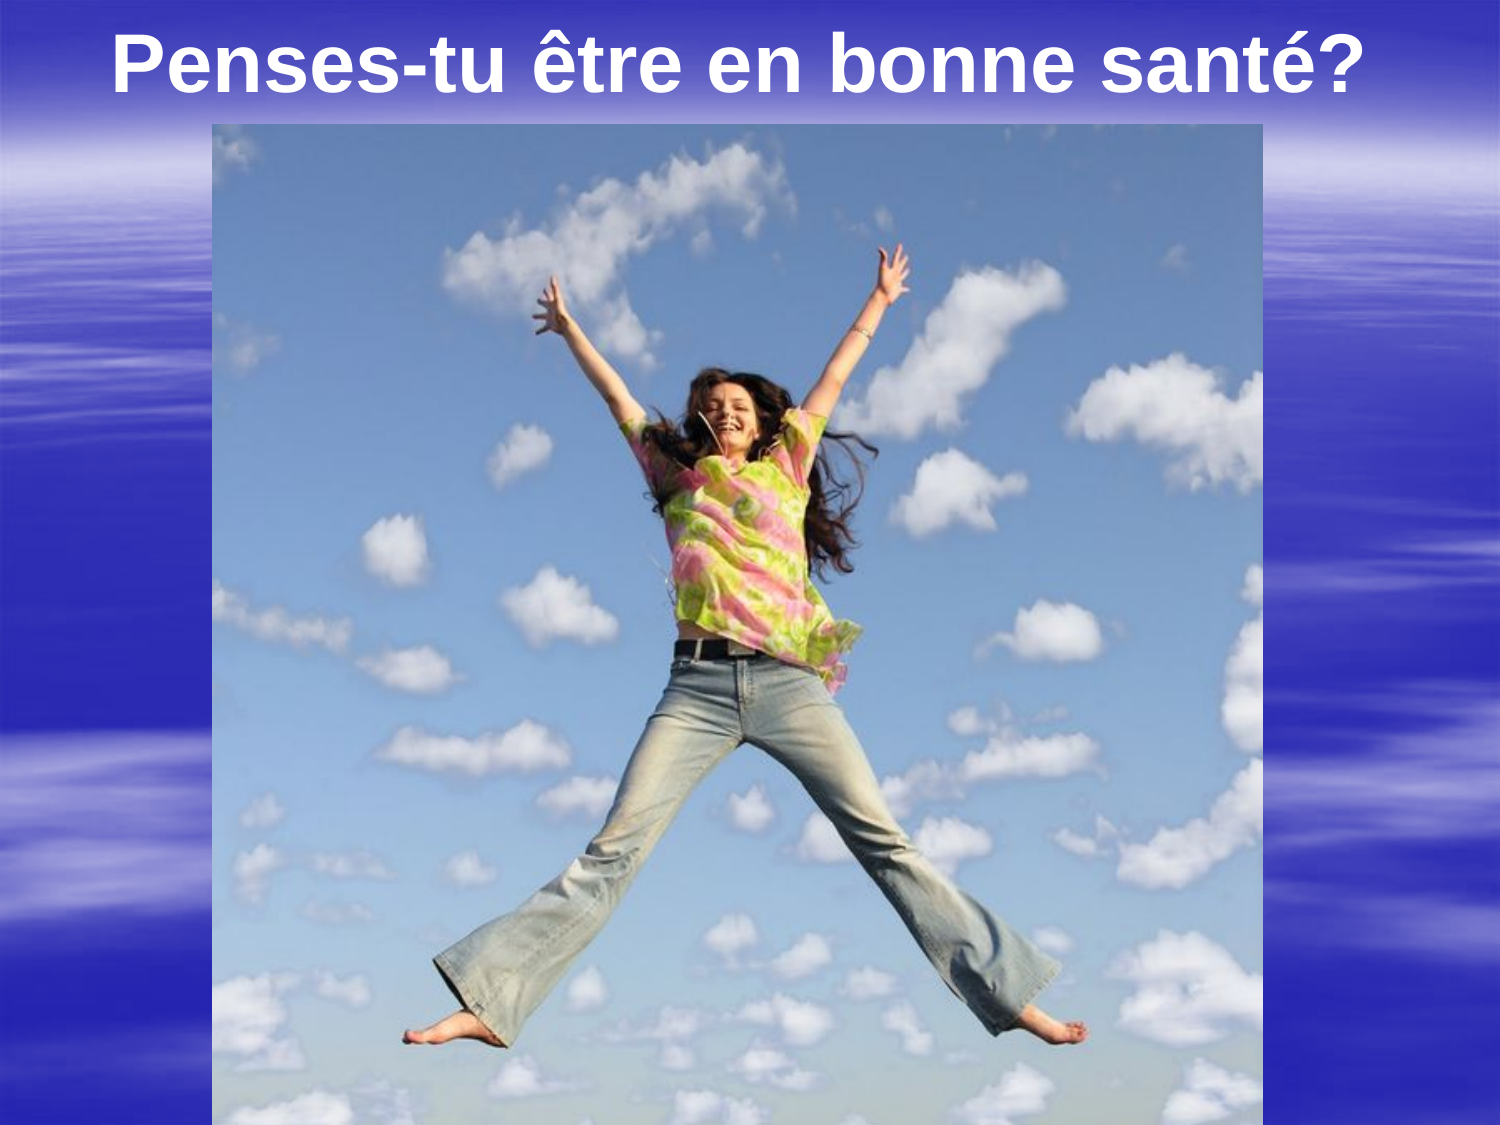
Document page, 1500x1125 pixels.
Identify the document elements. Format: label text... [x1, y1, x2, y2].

title Penses-tu être en bonne santé? [41, 0, 1438, 168]
picture [212, 124, 1263, 1125]
